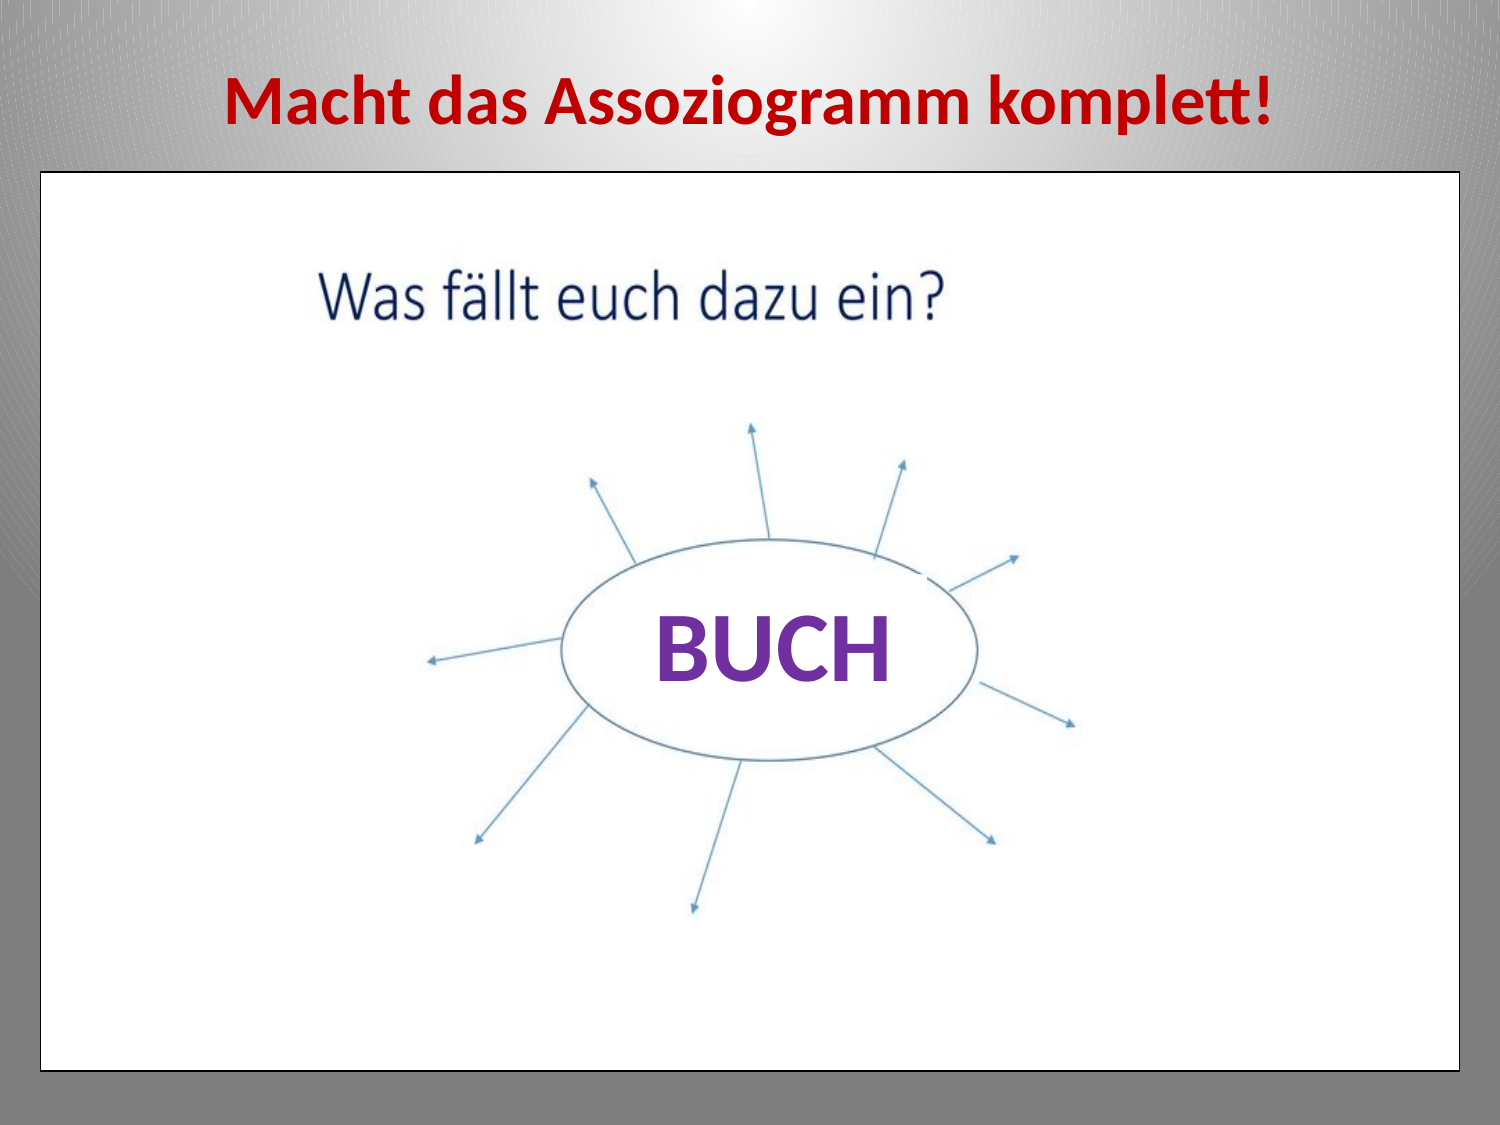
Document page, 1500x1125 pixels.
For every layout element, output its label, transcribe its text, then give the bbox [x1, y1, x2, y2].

title Macht das Assoziogramm komplett! [75, 45, 1425, 171]
picture [41, 172, 1459, 1071]
